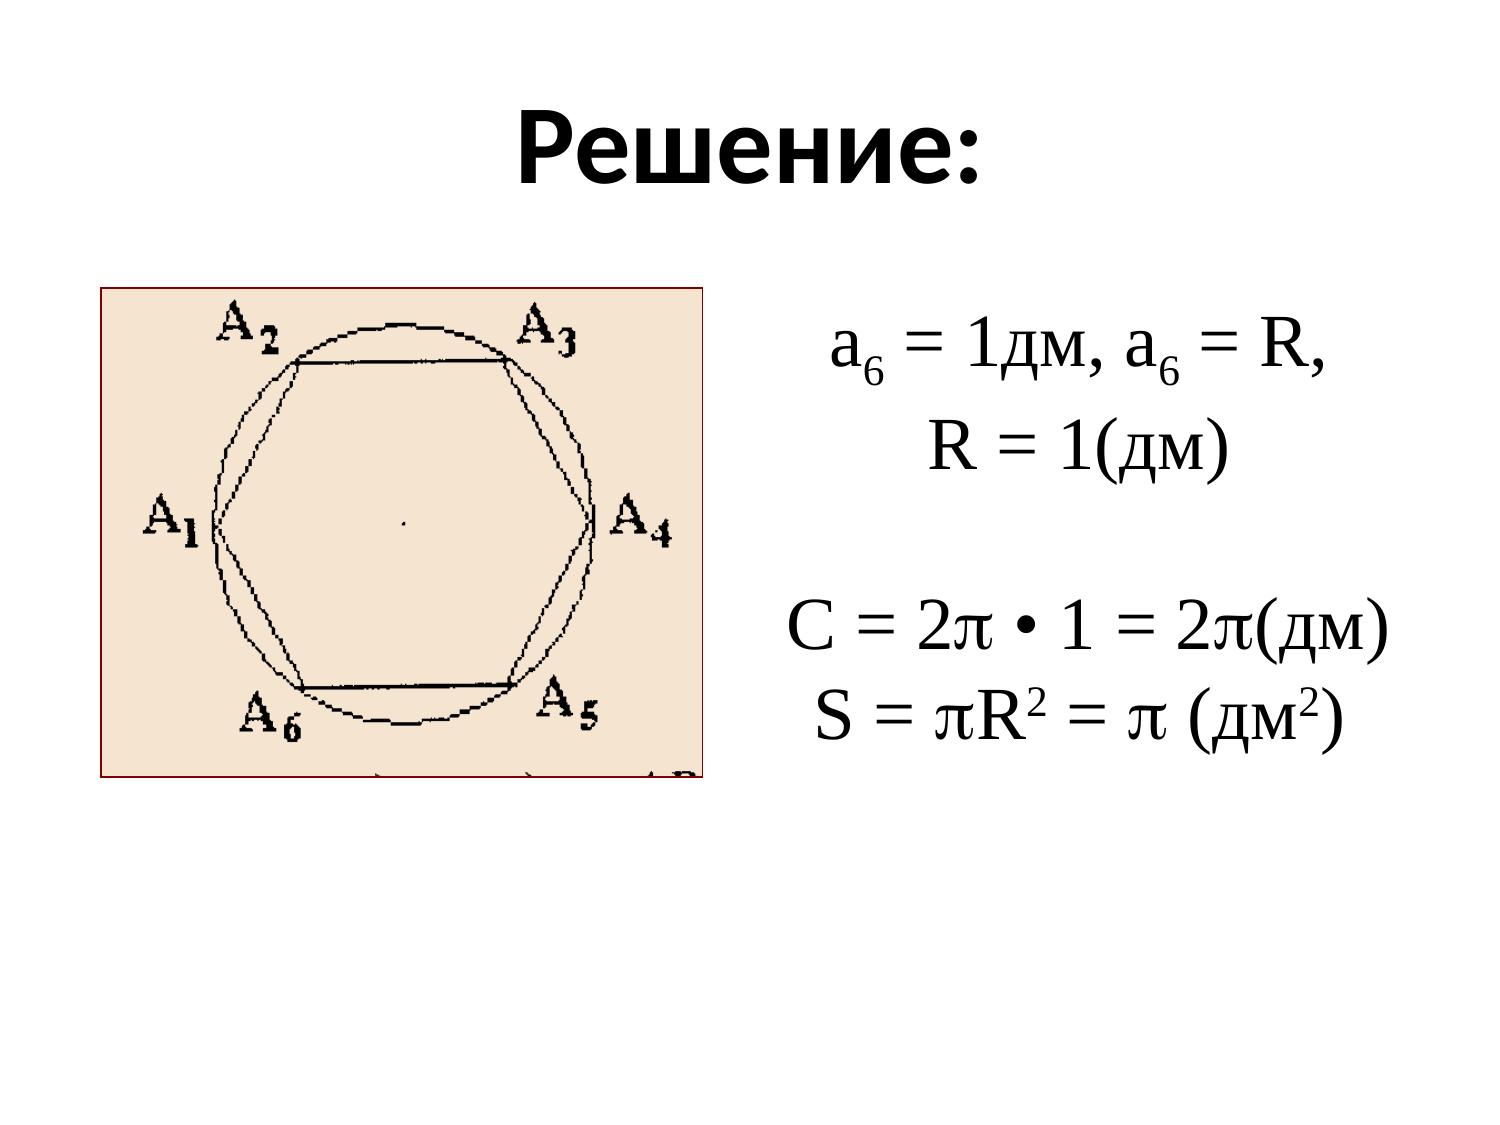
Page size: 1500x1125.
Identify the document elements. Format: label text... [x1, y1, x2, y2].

picture [101, 288, 702, 777]
title Решение: [75, 45, 1425, 233]
text_box а6 = 1дм, а6 = R, R = 1(дм) С = 2 • 1 = 2(дм) S = R2 =  (дм2) [688, 284, 1470, 852]
